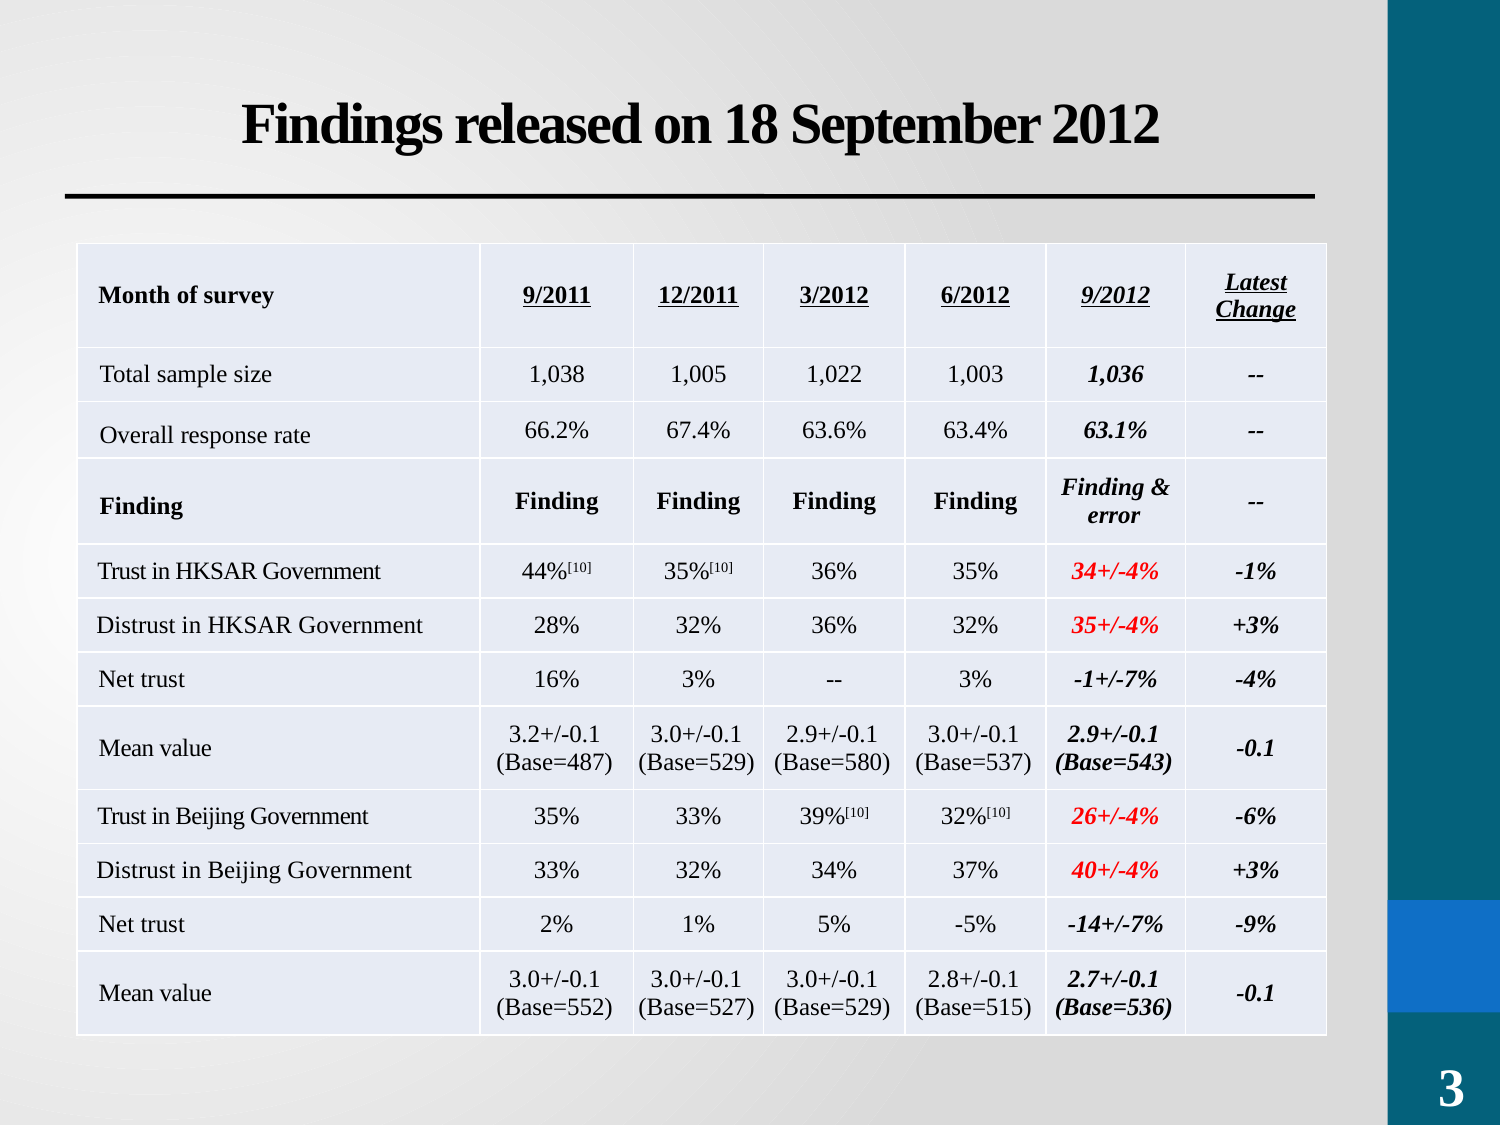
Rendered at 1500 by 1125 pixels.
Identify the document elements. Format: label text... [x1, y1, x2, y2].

table_cell 34% [764, 844, 904, 896]
table_cell +3% [1186, 599, 1326, 651]
table_cell 2% [481, 898, 633, 950]
table_cell -- [764, 653, 904, 705]
table_cell Trust in Beijing Government [78, 790, 479, 843]
table_cell 35% [906, 545, 1045, 597]
table_cell 1,022 [764, 348, 904, 401]
table_cell -4% [1186, 653, 1326, 705]
table_cell 36% [764, 545, 904, 597]
table_cell 44%[10] [481, 545, 633, 597]
table_cell 63.6% [764, 402, 904, 457]
table_cell -1+/-7% [1047, 653, 1185, 705]
table_cell 3.0+/-0.1 (Base=552) [481, 952, 633, 1034]
table_cell 2.9+/-0.1 (Base=543) [1047, 707, 1185, 789]
table_cell 3.0+/-0.1 (Base=529) [634, 707, 763, 789]
table_cell 40+/-4% [1047, 844, 1185, 896]
table_cell 2.7+/-0.1 (Base=536) [1047, 952, 1185, 1034]
table_cell Overall response rate [78, 402, 479, 457]
table_cell Finding [634, 459, 763, 543]
table_cell 2.9+/-0.1 (Base=580) [764, 707, 904, 789]
table_cell Distrust in HKSAR Government [78, 599, 479, 651]
table_cell 36% [764, 599, 904, 651]
table_cell 63.1% [1047, 402, 1185, 457]
table_cell 66.2% [481, 402, 633, 457]
table_cell -6% [1186, 790, 1326, 843]
table_cell 32% [634, 599, 763, 651]
table_cell -9% [1186, 898, 1326, 950]
table_cell 1,003 [906, 348, 1045, 401]
table_cell 39%[10] [764, 790, 904, 843]
table_cell 32% [906, 599, 1045, 651]
table_header 3/2012 [764, 244, 904, 347]
table_cell 32%[10] [906, 790, 1045, 843]
table_cell -- [1186, 402, 1326, 457]
table_cell 3% [906, 653, 1045, 705]
table_cell Mean value [78, 707, 479, 789]
table_cell 35%[10] [634, 545, 763, 597]
text_box 3 [1403, 1045, 1500, 1125]
table_cell 63.4% [906, 402, 1045, 457]
table_header 6/2012 [906, 244, 1045, 347]
table_cell -- [1186, 459, 1326, 543]
table_cell Net trust [78, 653, 479, 705]
table_cell -0.1 [1186, 952, 1326, 1034]
table_cell 33% [481, 844, 633, 896]
table_cell Trust in HKSAR Government [78, 545, 479, 597]
table_cell -1% [1186, 545, 1326, 597]
table_cell Net trust [78, 898, 479, 950]
table_cell -- [1186, 348, 1326, 401]
title Findings released on 18 September 2012 [76, 78, 1327, 162]
table_cell Finding & error [1047, 459, 1185, 543]
table_cell 3.2+/-0.1 (Base=487) [481, 707, 633, 789]
table_cell +3% [1186, 844, 1326, 896]
table_cell 35+/-4% [1047, 599, 1185, 651]
table_cell Finding [481, 459, 633, 543]
table_cell 3.0+/-0.1 (Base=537) [906, 707, 1045, 789]
table_cell 1,005 [634, 348, 763, 401]
table_cell 5% [764, 898, 904, 950]
table_cell 28% [481, 599, 633, 651]
table_cell Total sample size [78, 348, 479, 401]
table_cell -5% [906, 898, 1045, 950]
table_cell 1,038 [481, 348, 633, 401]
table_cell Finding [764, 459, 904, 543]
table_cell Finding [906, 459, 1045, 543]
table_header 9/2012 [1047, 244, 1185, 347]
table_cell 34+/-4% [1047, 545, 1185, 597]
table_header 12/2011 [634, 244, 763, 347]
table_header 9/2011 [481, 244, 633, 347]
table_cell Finding [78, 459, 479, 543]
table_header Month of survey [78, 244, 479, 347]
table_cell 35% [481, 790, 633, 843]
table_cell -0.1 [1186, 707, 1326, 789]
table_cell 1% [634, 898, 763, 950]
table_cell 1,036 [1047, 348, 1185, 401]
table_cell 37% [906, 844, 1045, 896]
table_cell 3% [634, 653, 763, 705]
table_cell 33% [634, 790, 763, 843]
table_cell -14+/-7% [1047, 898, 1185, 950]
table_cell 2.8+/-0.1 (Base=515) [906, 952, 1045, 1034]
table_cell Mean value [78, 952, 479, 1034]
table_cell Distrust in Beijing Government [78, 844, 479, 896]
table_cell 16% [481, 653, 633, 705]
table_cell 3.0+/-0.1 (Base=529) [764, 952, 904, 1034]
table_cell 32% [634, 844, 763, 896]
table_cell 3.0+/-0.1 (Base=527) [634, 952, 763, 1034]
table_cell 67.4% [634, 402, 763, 457]
table_cell 26+/-4% [1047, 790, 1185, 843]
table_header Latest Change [1186, 244, 1326, 347]
